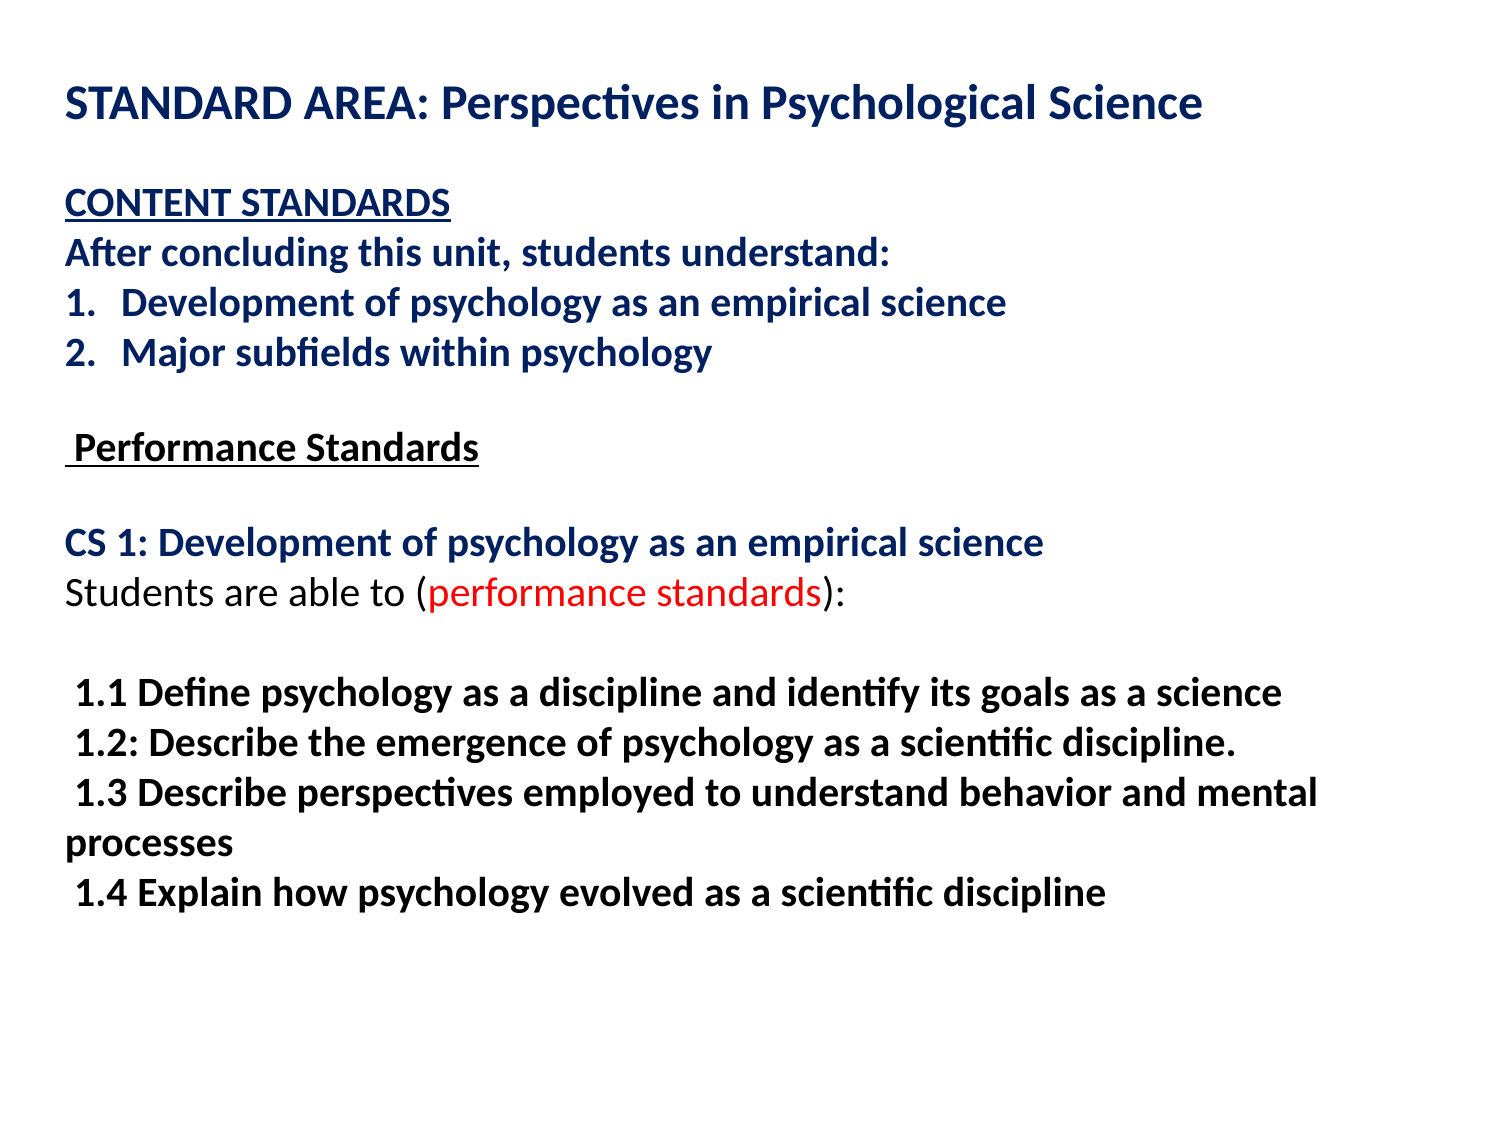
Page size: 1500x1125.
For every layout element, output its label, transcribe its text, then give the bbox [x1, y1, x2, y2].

text_box STANDARD AREA: Perspectives in Psychological Science CONTENT STANDARDS After concluding this unit, students understand: Development of psychology as an empirical science Major subfields within psychology Performance Standards CS 1: Development of psychology as an empirical science Students are able to (performance standards): 1.1 Define psychology as a discipline and identify its goals as a science 1.2: Describe the emergence of psychology as a scientific discipline. 1.3 Describe perspectives employed to understand behavior and mental processes 1.4 Explain how psychology evolved as a scientific discipline [49, 62, 1463, 968]
